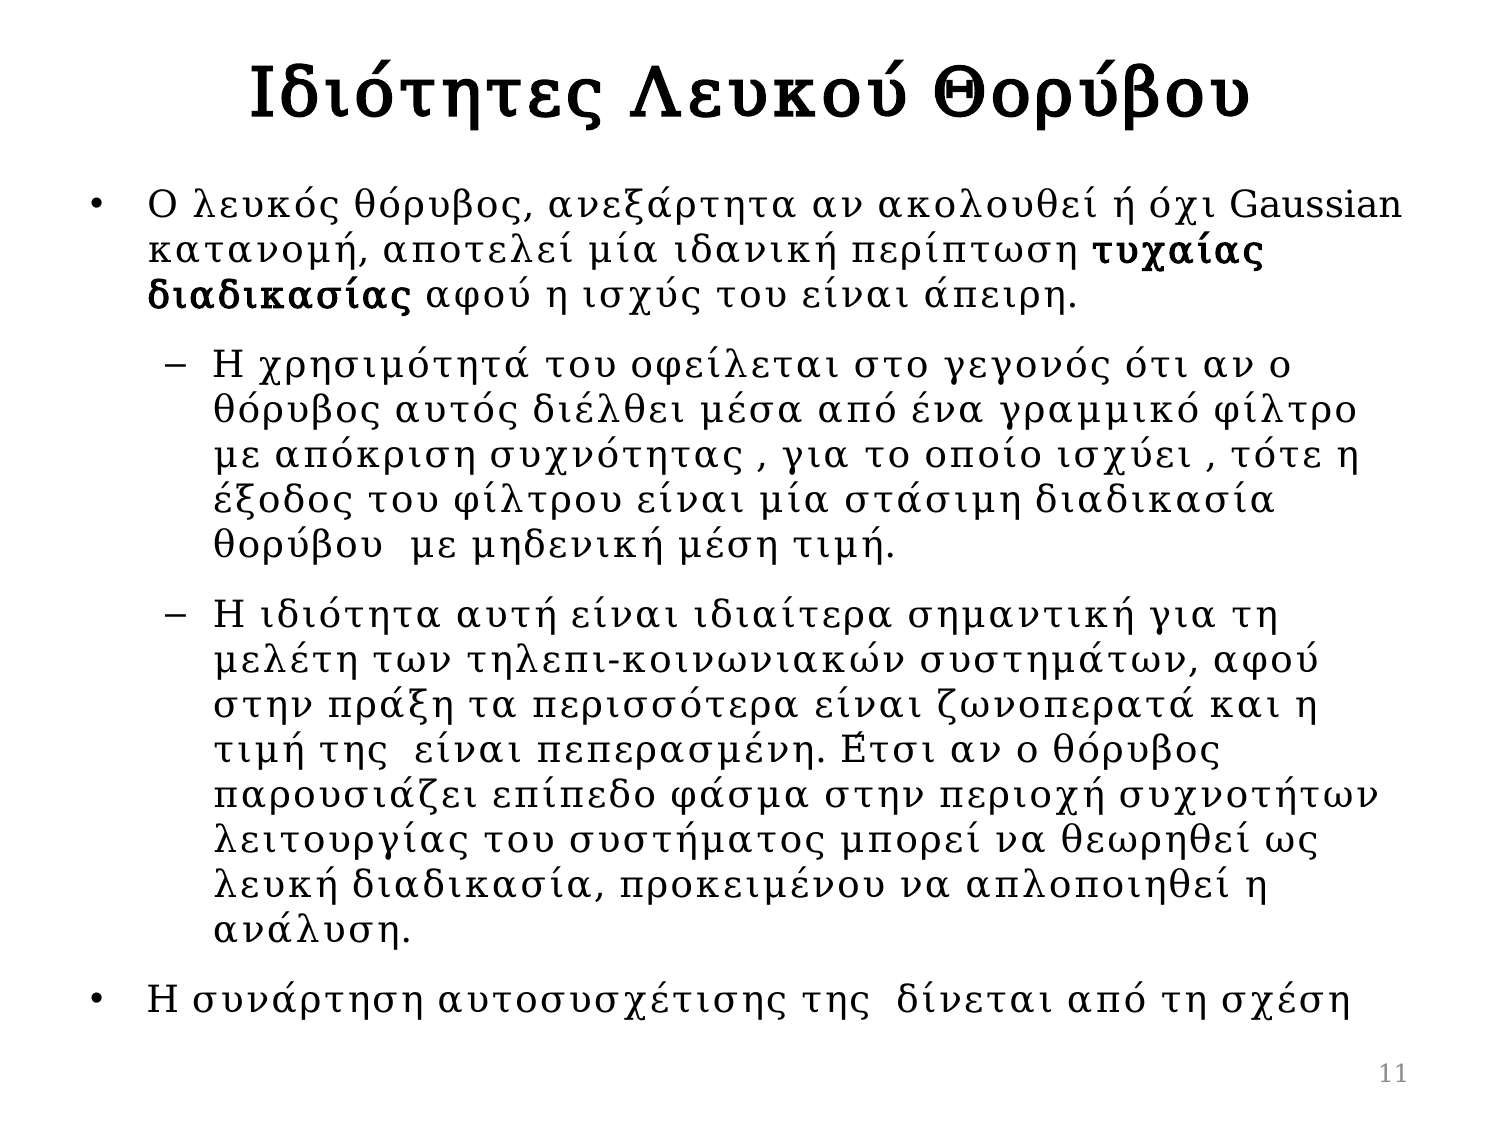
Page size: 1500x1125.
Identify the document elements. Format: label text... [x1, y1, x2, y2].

title Ιδιότητες Λευκού Θορύβου [75, 19, 1425, 159]
slide_number 11 [1222, 1042, 1425, 1103]
